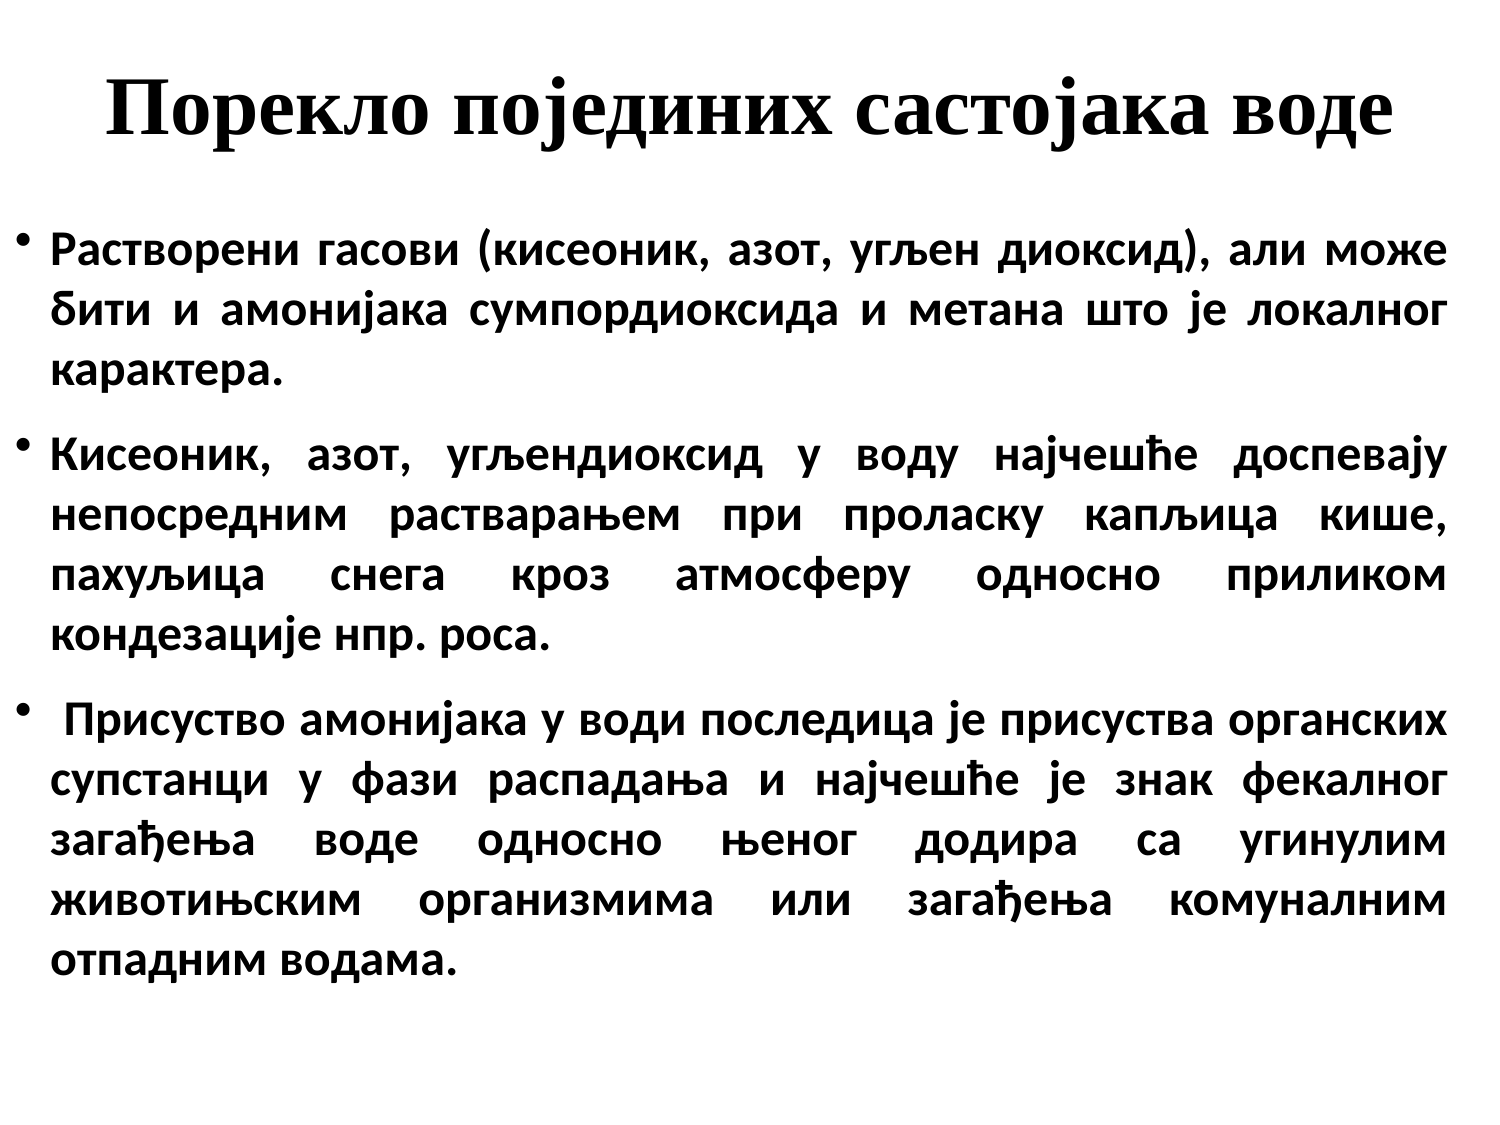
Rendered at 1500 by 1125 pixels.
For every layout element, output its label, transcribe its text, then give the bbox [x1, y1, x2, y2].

title Порекло појединих састојака воде [74, 6, 1426, 195]
text_box Растворени гасови (кисеоник, азот, угљен диоксид), али може бити и амонијака сумпордиоксида и метана што је локалног карактера. Кисеоник, азот, угљендиоксид у воду најчешће доспевају непосредним растварањем при проласку капљица кише, пахуљица снега кроз атмосферу односно приликом кондезације нпр. роса. Присуство амонијака у води последица је присуства органских супстанци у фази распадања и најчешће је знак фекалног загађења воде односно њеног додира са угинулим животињским организмима или загађења комуналним отпадним водама. [0, 207, 1463, 993]
